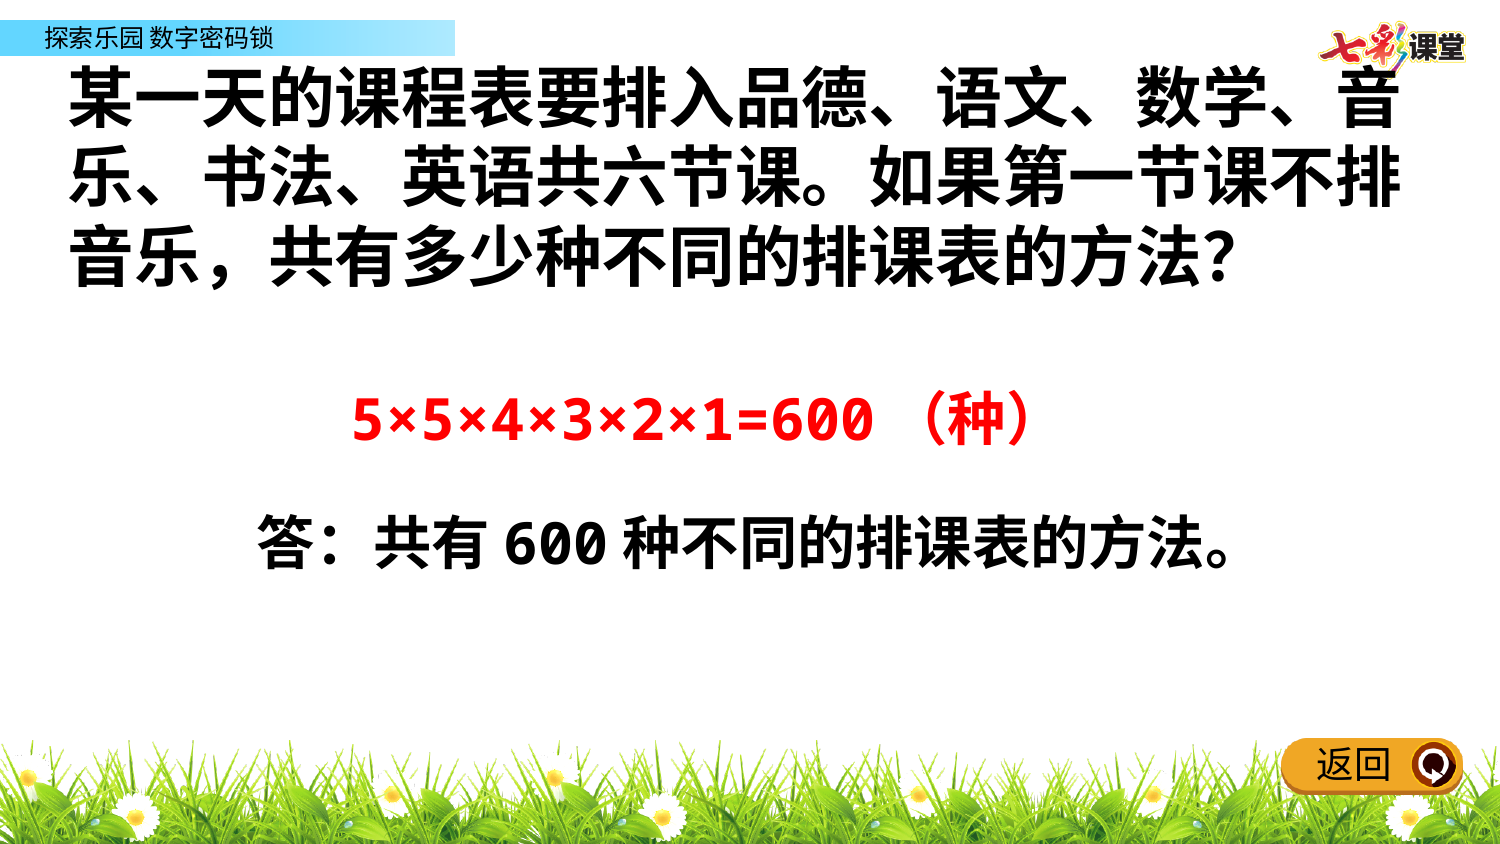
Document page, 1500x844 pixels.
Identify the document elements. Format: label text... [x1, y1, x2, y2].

text_box 5×5×4×3×2×1=600（种） [336, 374, 1187, 452]
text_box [1281, 733, 1464, 795]
text_box 答：共有600种不同的排课表的方法。 [242, 498, 1255, 576]
picture [0, 740, 1500, 844]
text_box 某一天的课程表要排入品德、语文、数学、音乐、书法、英语共六节课。如果第一节课不排音乐，共有多少种不同的排课表的方法？ [53, 47, 1447, 245]
picture [1316, 20, 1468, 80]
